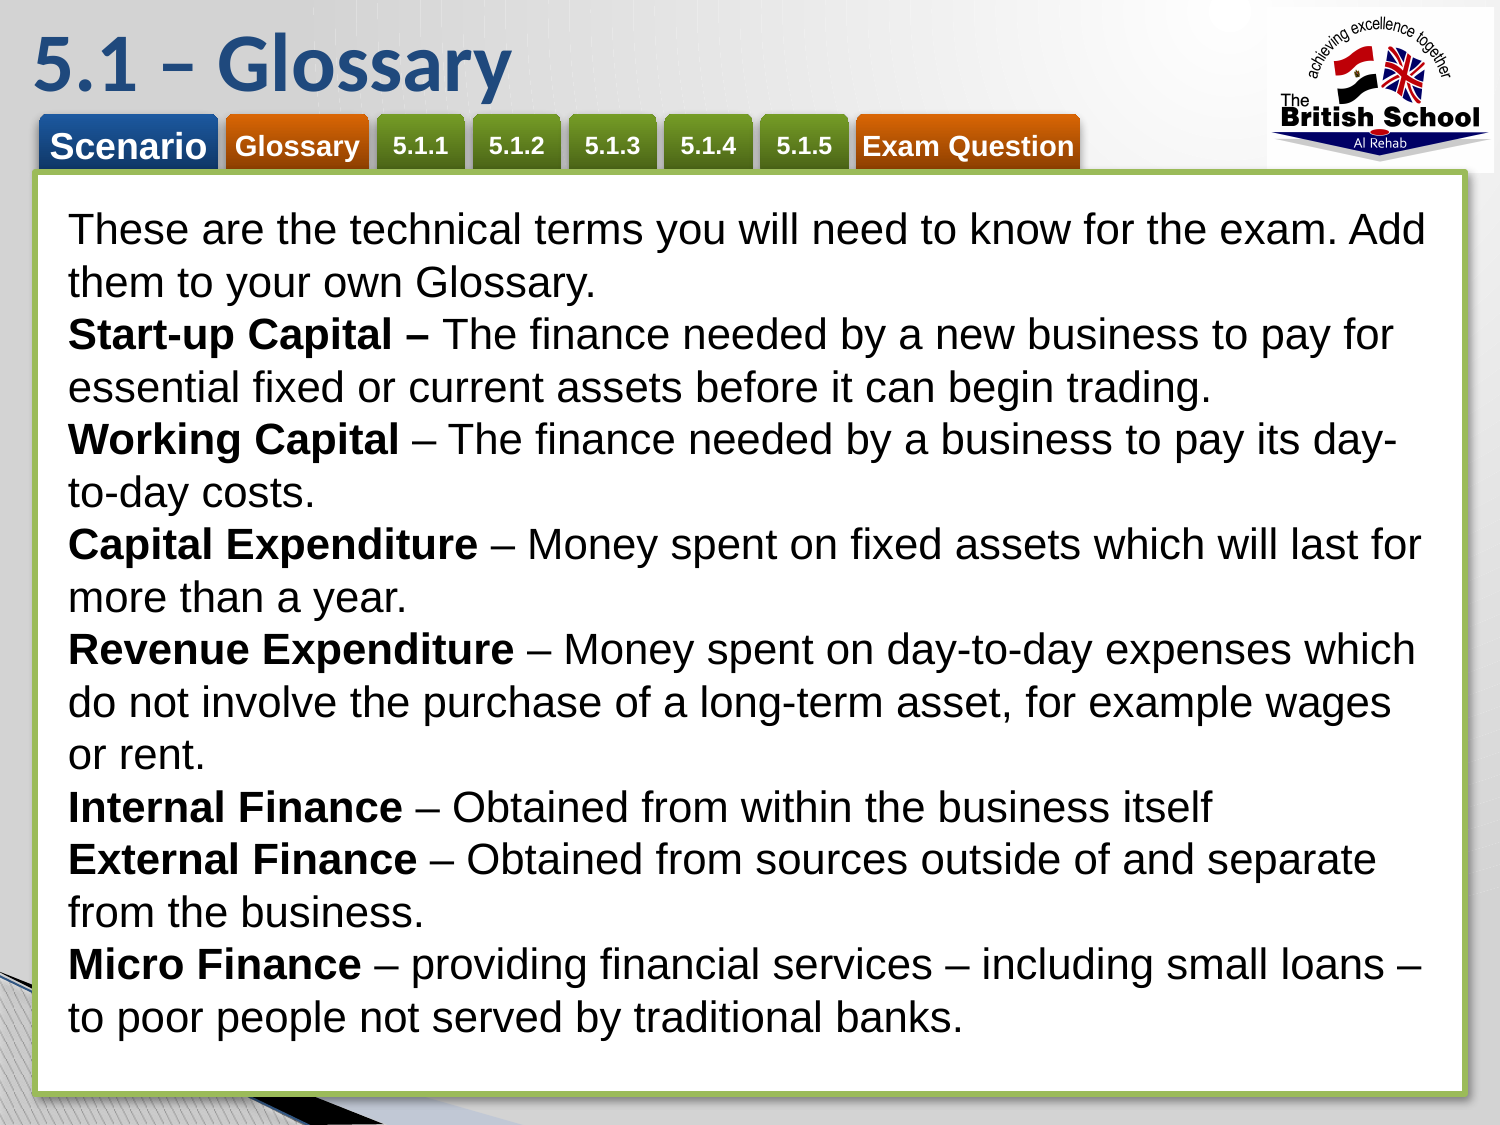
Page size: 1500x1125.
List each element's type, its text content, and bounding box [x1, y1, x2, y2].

title 5.1 – Glossary [17, 7, 1235, 110]
text_box These are the technical terms you will need to know for the exam. Add them to your own Glossary. Start-up Capital – The finance needed by a new business to pay for essential fixed or current assets before it can begin trading. Working Capital – The finance needed by a business to pay its day-to-day costs. Capital Expenditure – Money spent on fixed assets which will last for more than a year. Revenue Expenditure – Money spent on day-to-day expenses which do not involve the purchase of a long-term asset, for example wages or rent. Internal Finance – Obtained from within the business itself External Finance – Obtained from sources outside of and separate from the business. Micro Finance – providing financial services – including small loans – to poor people not served by traditional banks. [53, 193, 1447, 1049]
picture [1267, 7, 1495, 173]
picture [281, 1114, 303, 1125]
